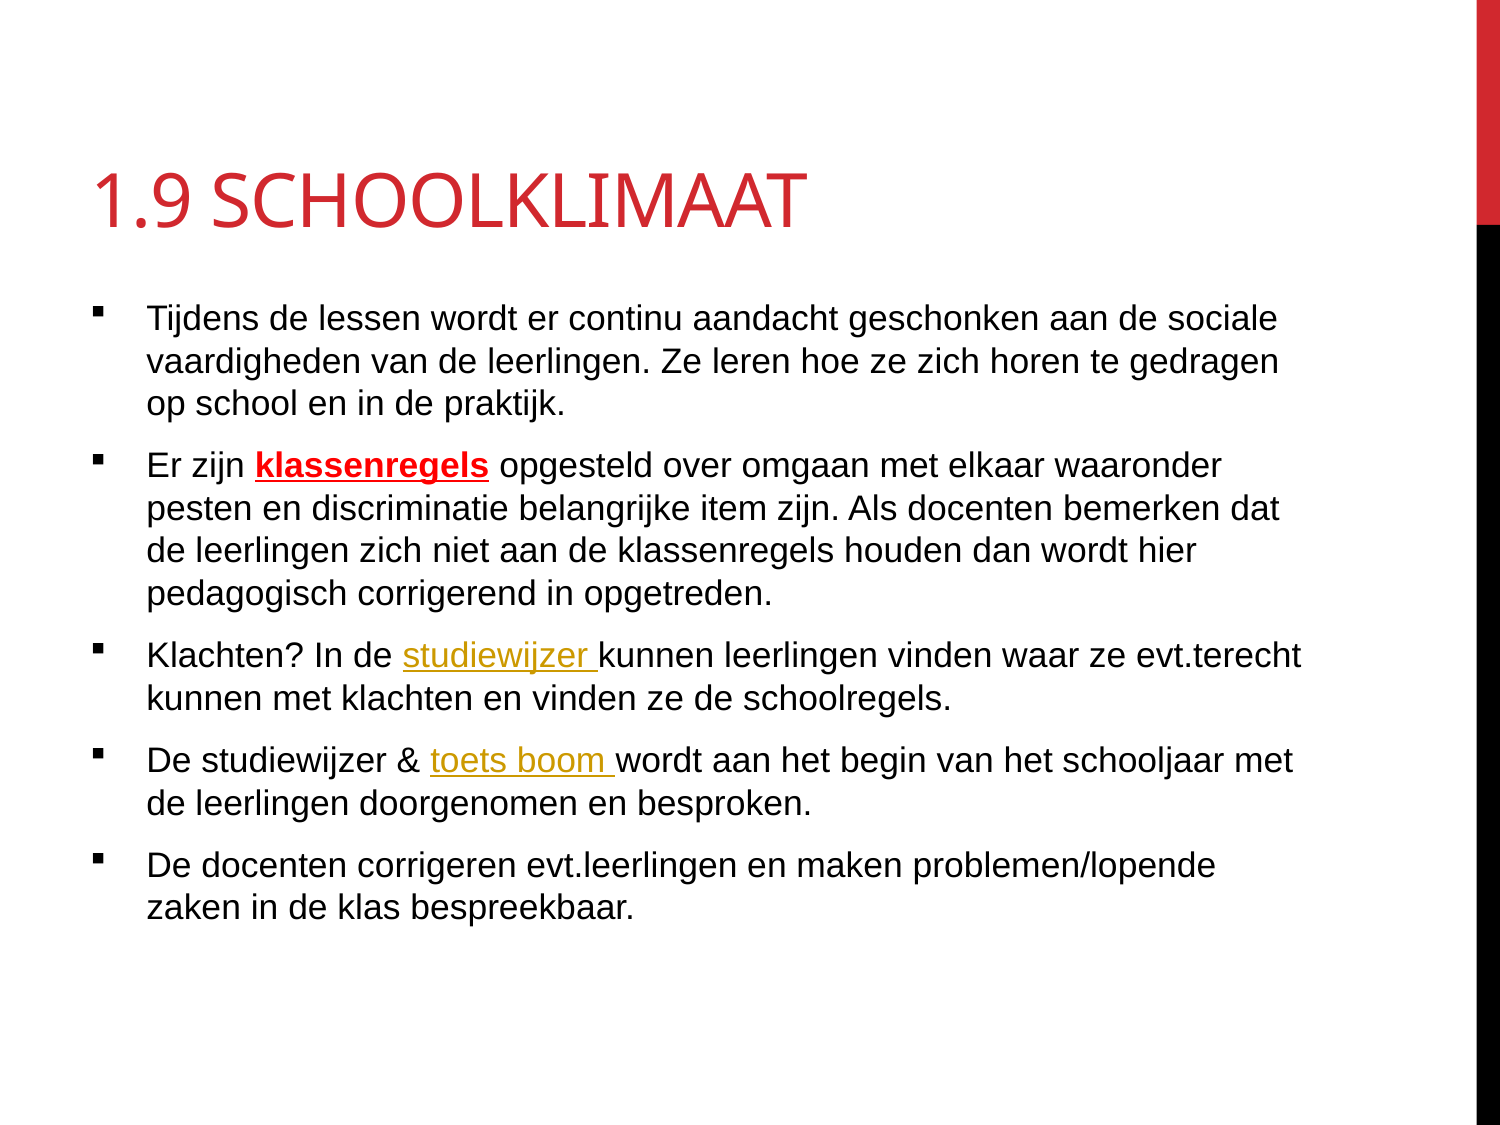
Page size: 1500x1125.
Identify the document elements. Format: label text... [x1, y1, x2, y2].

title 1.9 schoolklimaat [75, 25, 1025, 250]
list Tijdens de lessen wordt er continu aandacht geschonken aan de sociale vaardigheden van de leerlingen. Ze leren hoe ze zich horen te gedragen op school en in de praktijk. Er zijn klassenregels opgesteld over omgaan met elkaar waaronder pesten en discriminatie belangrijke item zijn. Als docenten bemerken dat de leerlingen zich niet aan de klassenregels houden dan wordt hier pedagogisch corrigerend in opgetreden. Klachten? In de studiewijzer kunnen leerlingen vinden waar ze evt.terecht kunnen met klachten en vinden ze de schoolregels. De studiewijzer & toets boom wordt aan het begin van het schooljaar met de leerlingen doorgenomen en besproken. De docenten corrigeren evt.leerlingen en maken problemen/lopende zaken in de klas bespreekbaar. [75, 287, 1325, 1005]
